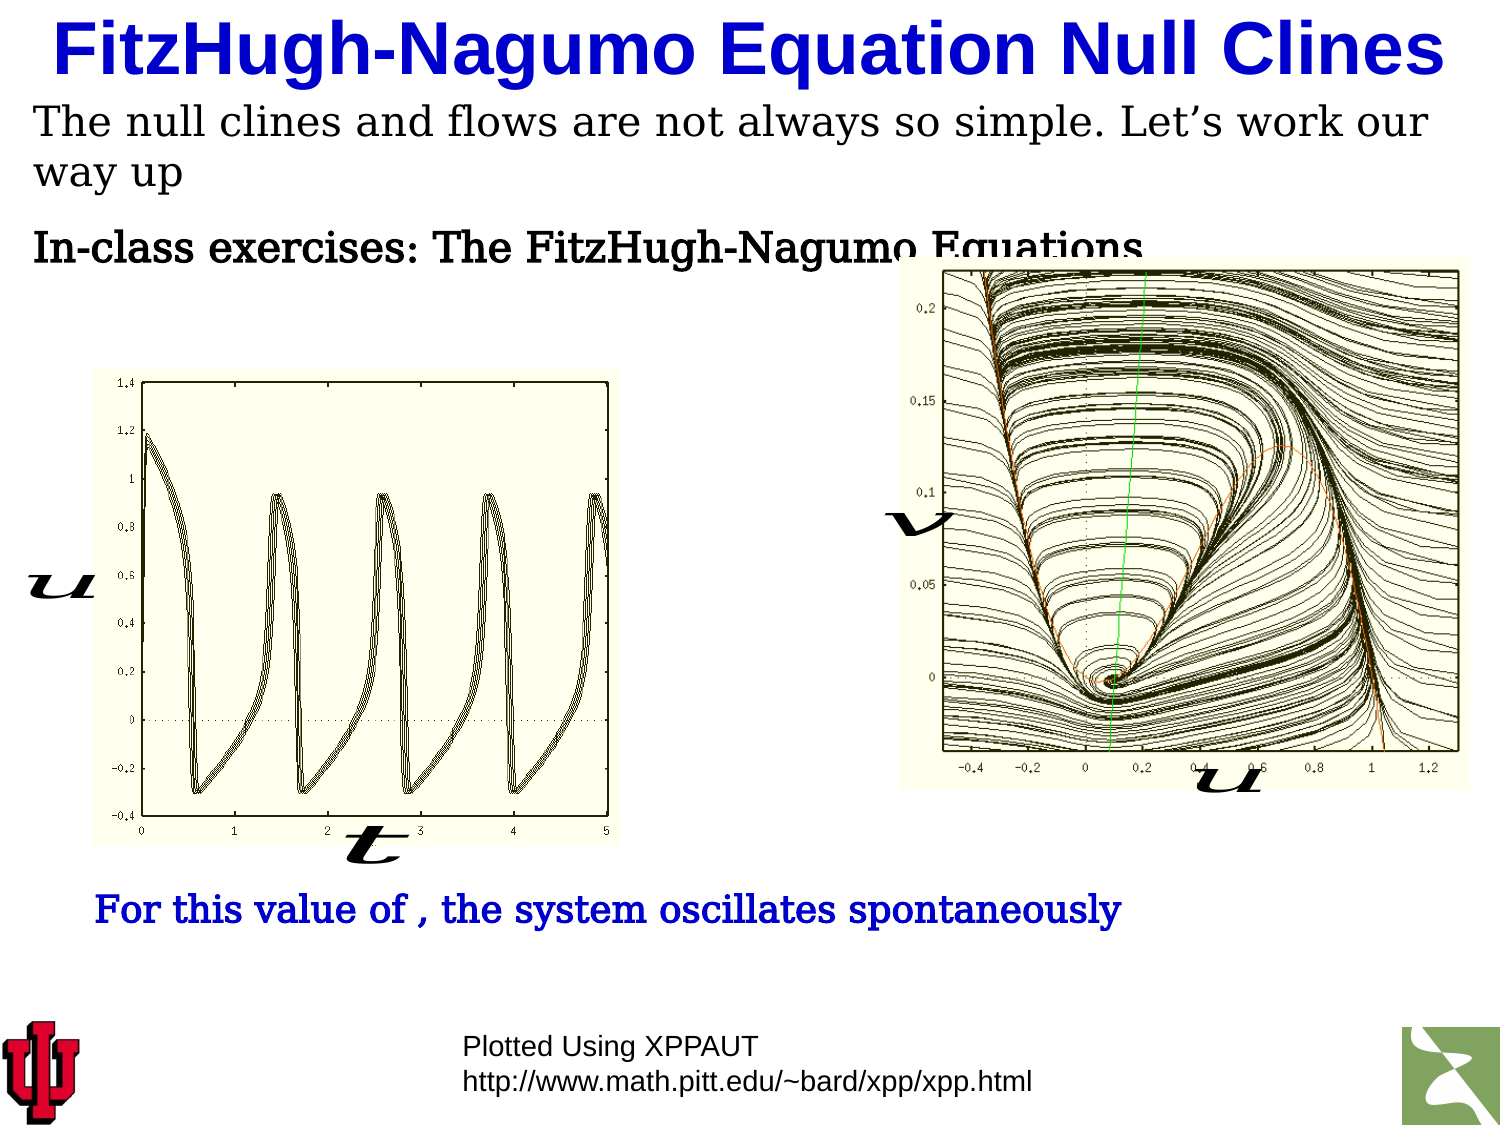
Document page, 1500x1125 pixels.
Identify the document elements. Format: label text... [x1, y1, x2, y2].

text_box Plotted Using XPPAUT http://www.math.pitt.edu/~bard/xpp/xpp.html [447, 1020, 1112, 1105]
picture [899, 257, 1471, 790]
picture [93, 369, 621, 846]
picture [0, 1020, 80, 1125]
title FitzHugh-Nagumo Equation Null Clines [0, 0, 1500, 90]
picture [1402, 1027, 1500, 1125]
